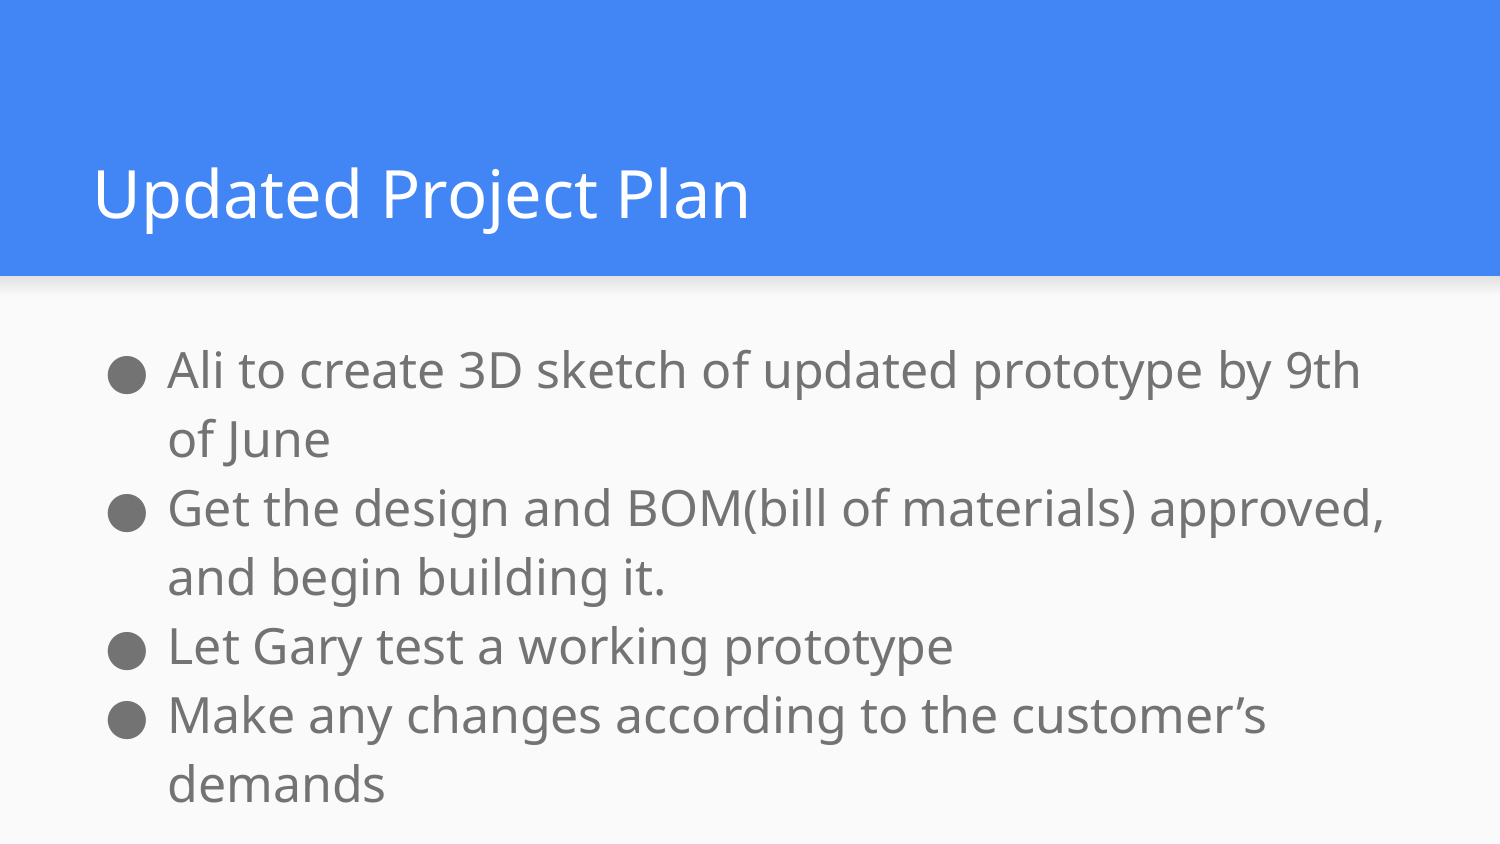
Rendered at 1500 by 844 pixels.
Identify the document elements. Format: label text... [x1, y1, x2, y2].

title Updated Project Plan [77, 121, 1427, 248]
list Ali to create 3D sketch of updated prototype by 9th of June Get the design and BOM(bill of materials) approved, and begin building it. Let Gary test a working prototype Make any changes according to the customer’s demands [77, 314, 1427, 820]
